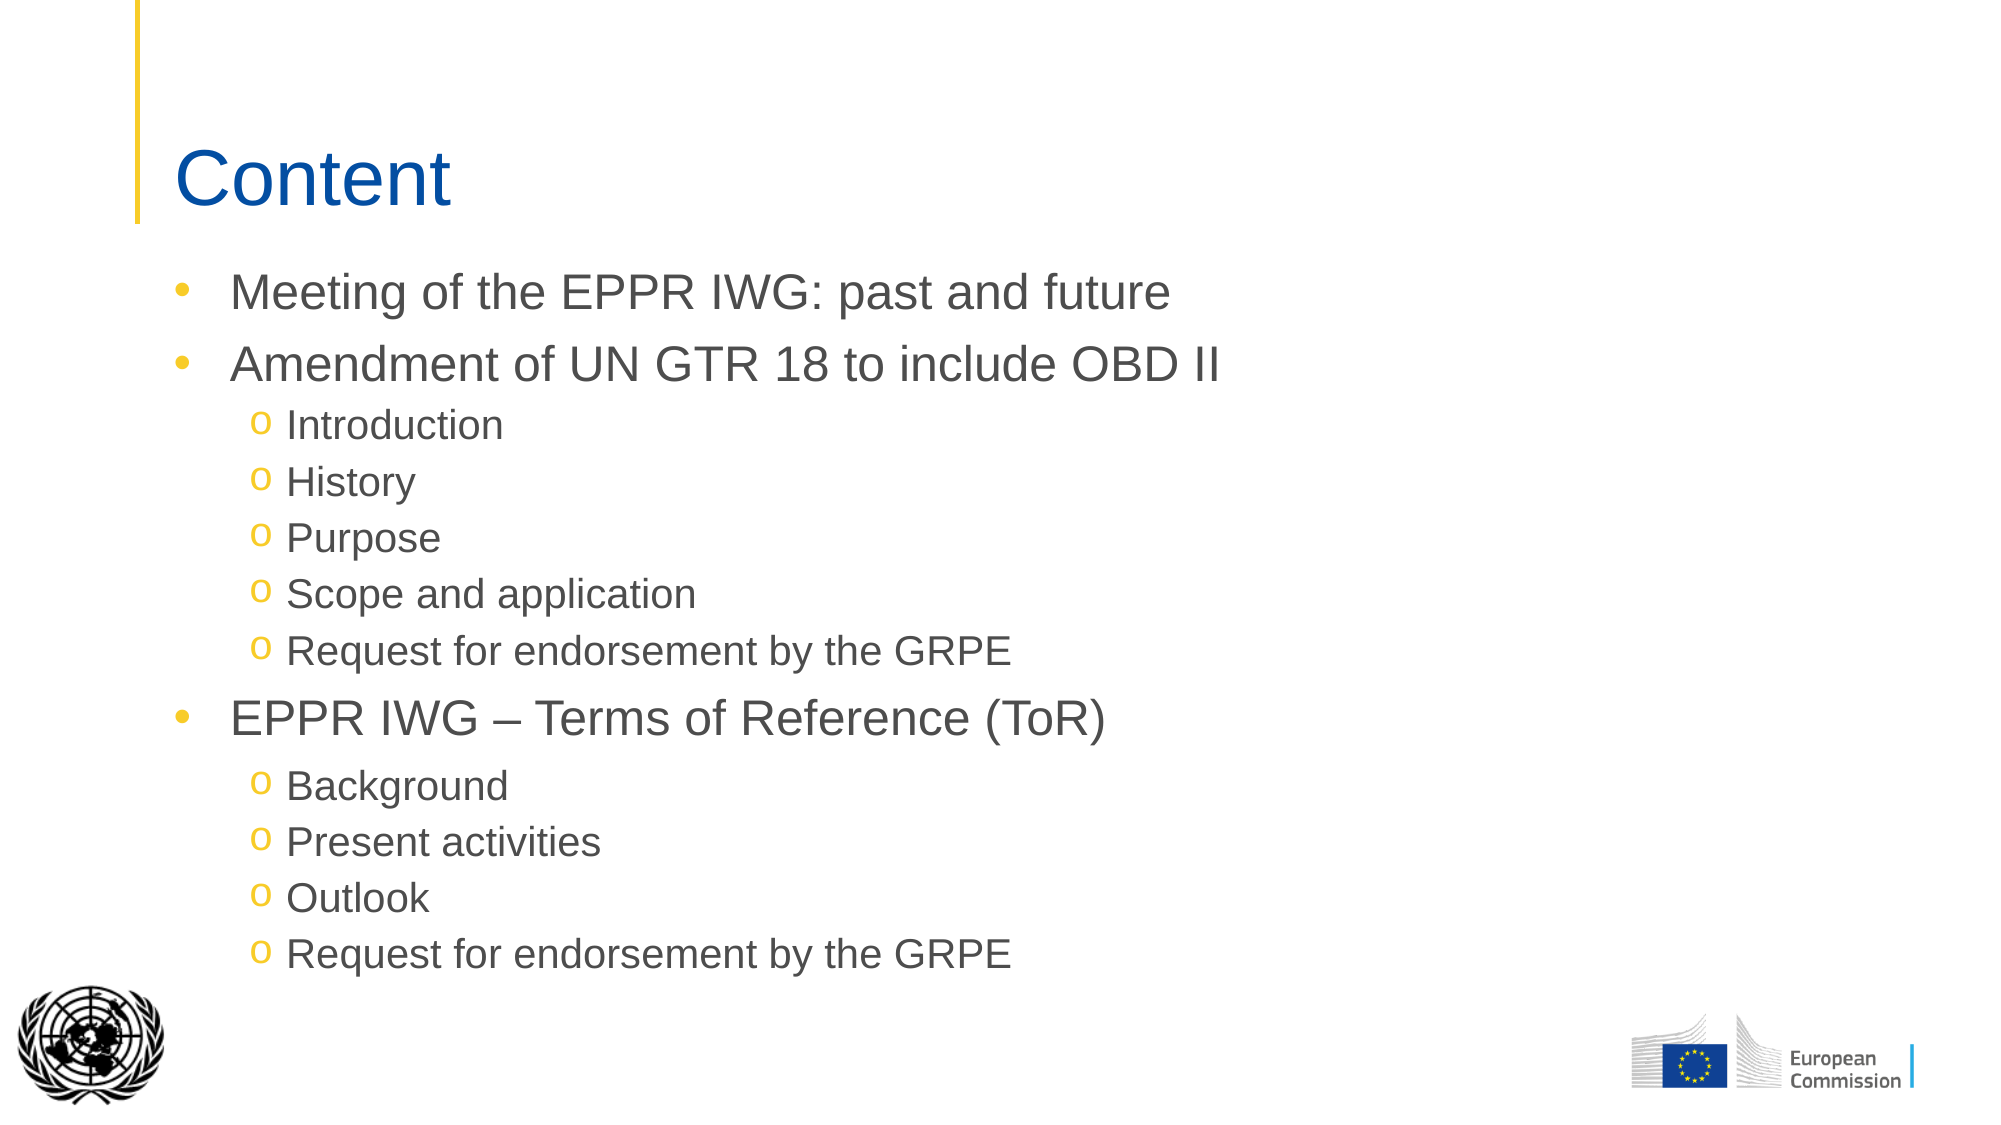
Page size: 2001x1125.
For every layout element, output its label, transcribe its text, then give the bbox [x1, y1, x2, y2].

list Meeting of the EPPR IWG: past and future Amendment of UN GTR 18 to include OBD II Introduction History Purpose Scope and application Request for endorsement by the GRPE EPPR IWG – Terms of Reference (ToR) Background Present activities Outlook Request for endorsement by the GRPE [158, 251, 1842, 973]
picture [1631, 1013, 1915, 1091]
title Content [159, 94, 1843, 223]
picture [15, 983, 168, 1109]
